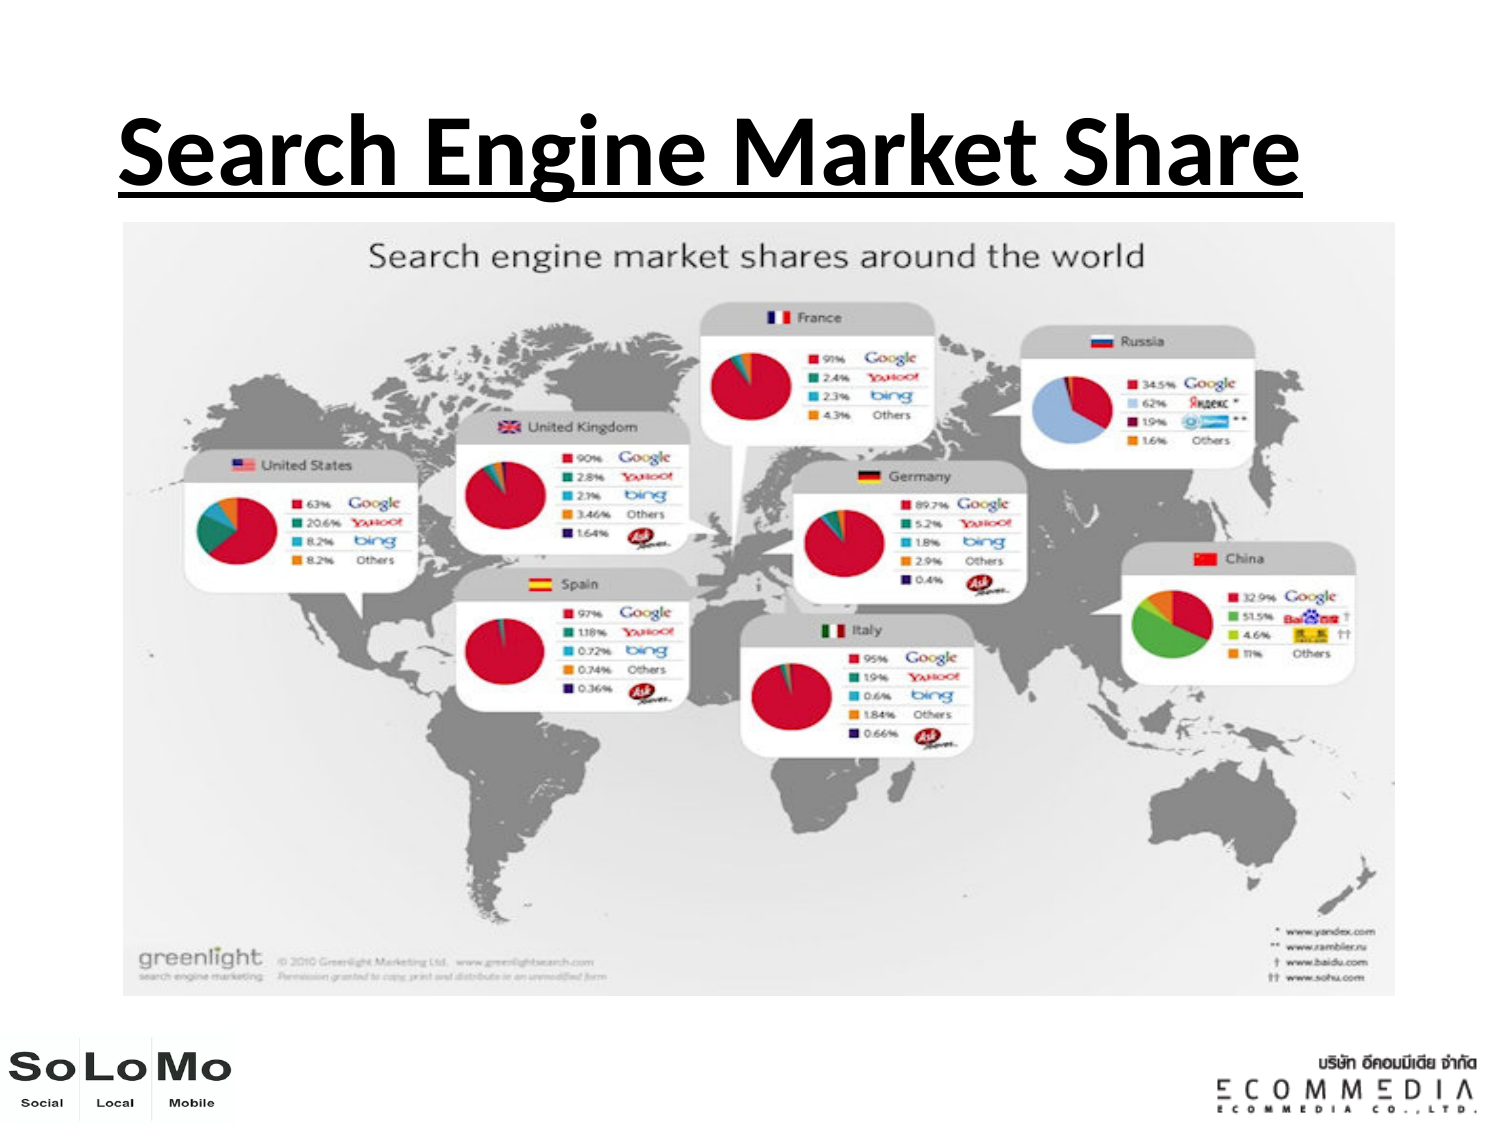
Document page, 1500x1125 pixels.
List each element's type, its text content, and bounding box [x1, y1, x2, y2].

title Search Engine Market Share [72, 23, 1348, 265]
picture [0, 1031, 237, 1125]
picture [1206, 1031, 1489, 1116]
picture [123, 222, 1395, 997]
